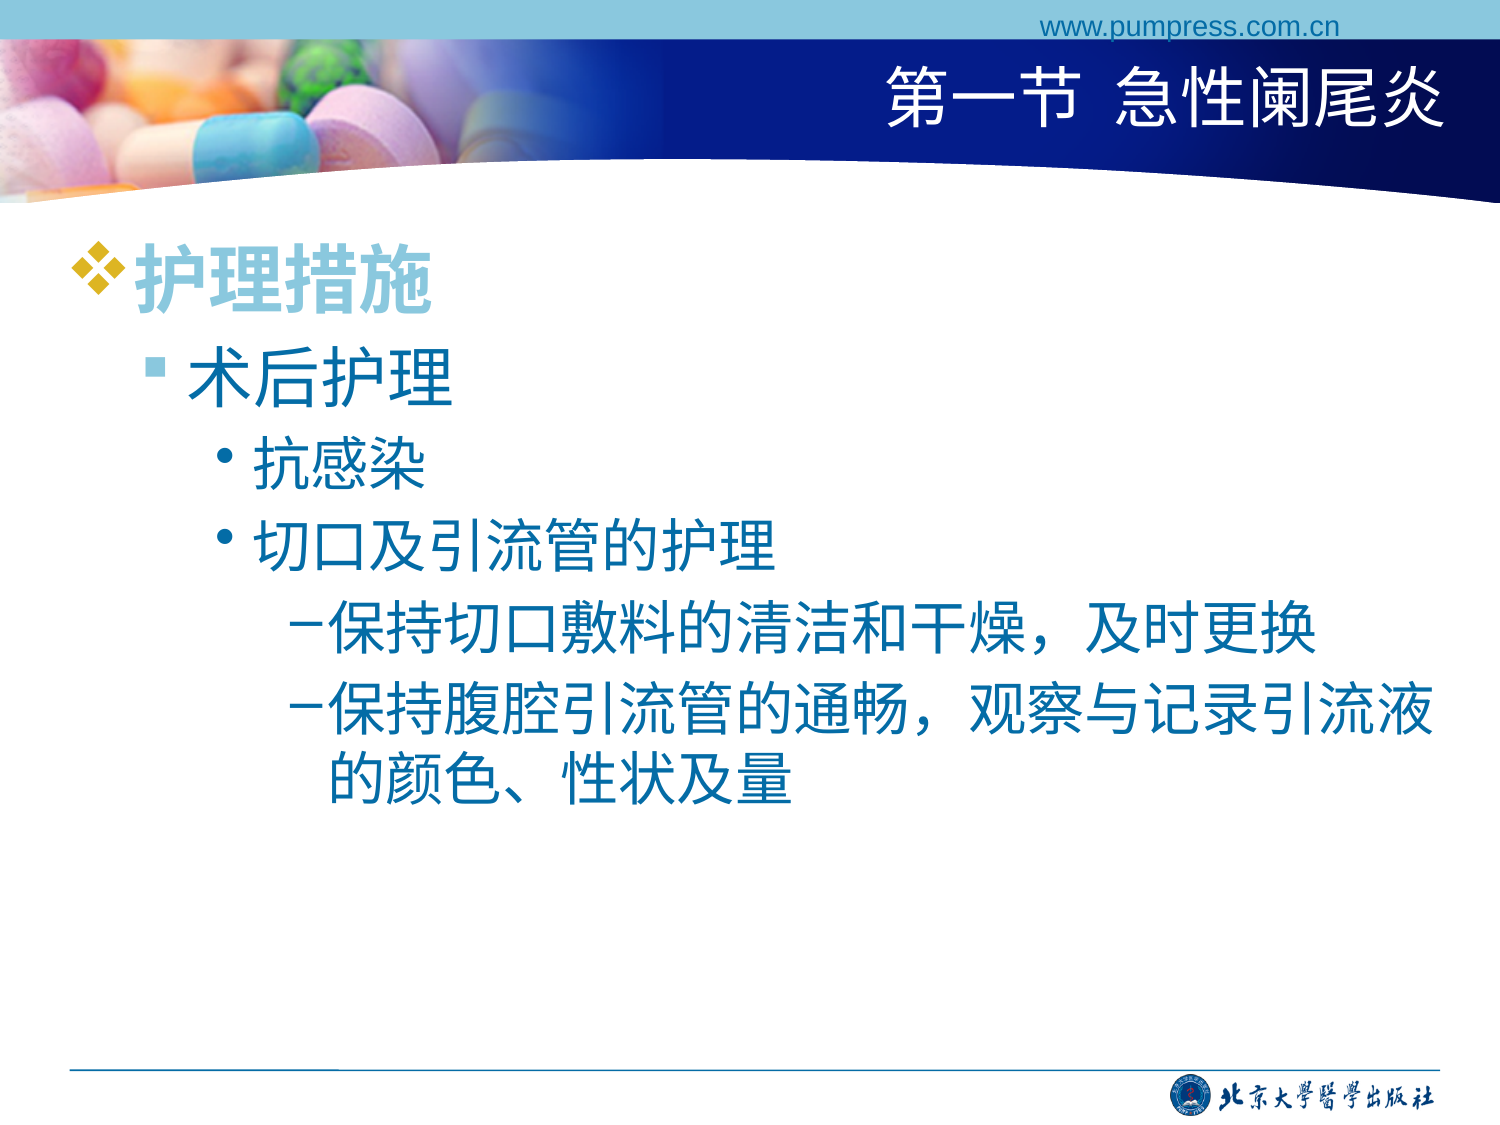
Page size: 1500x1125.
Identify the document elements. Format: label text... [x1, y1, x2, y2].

picture [1170, 1074, 1436, 1118]
list 护理措施 术后护理 抗感染 切口及引流管的护理 保持切口敷料的清洁和干燥，及时更换 保持腹腔引流管的通畅，观察与记录引流液的颜色、性状及量 [49, 224, 1463, 1026]
picture [0, 40, 1500, 203]
slide_number www.pumpress.com.cn [1025, 0, 1463, 38]
title 第一节 急性阑尾炎 [137, 49, 1463, 143]
